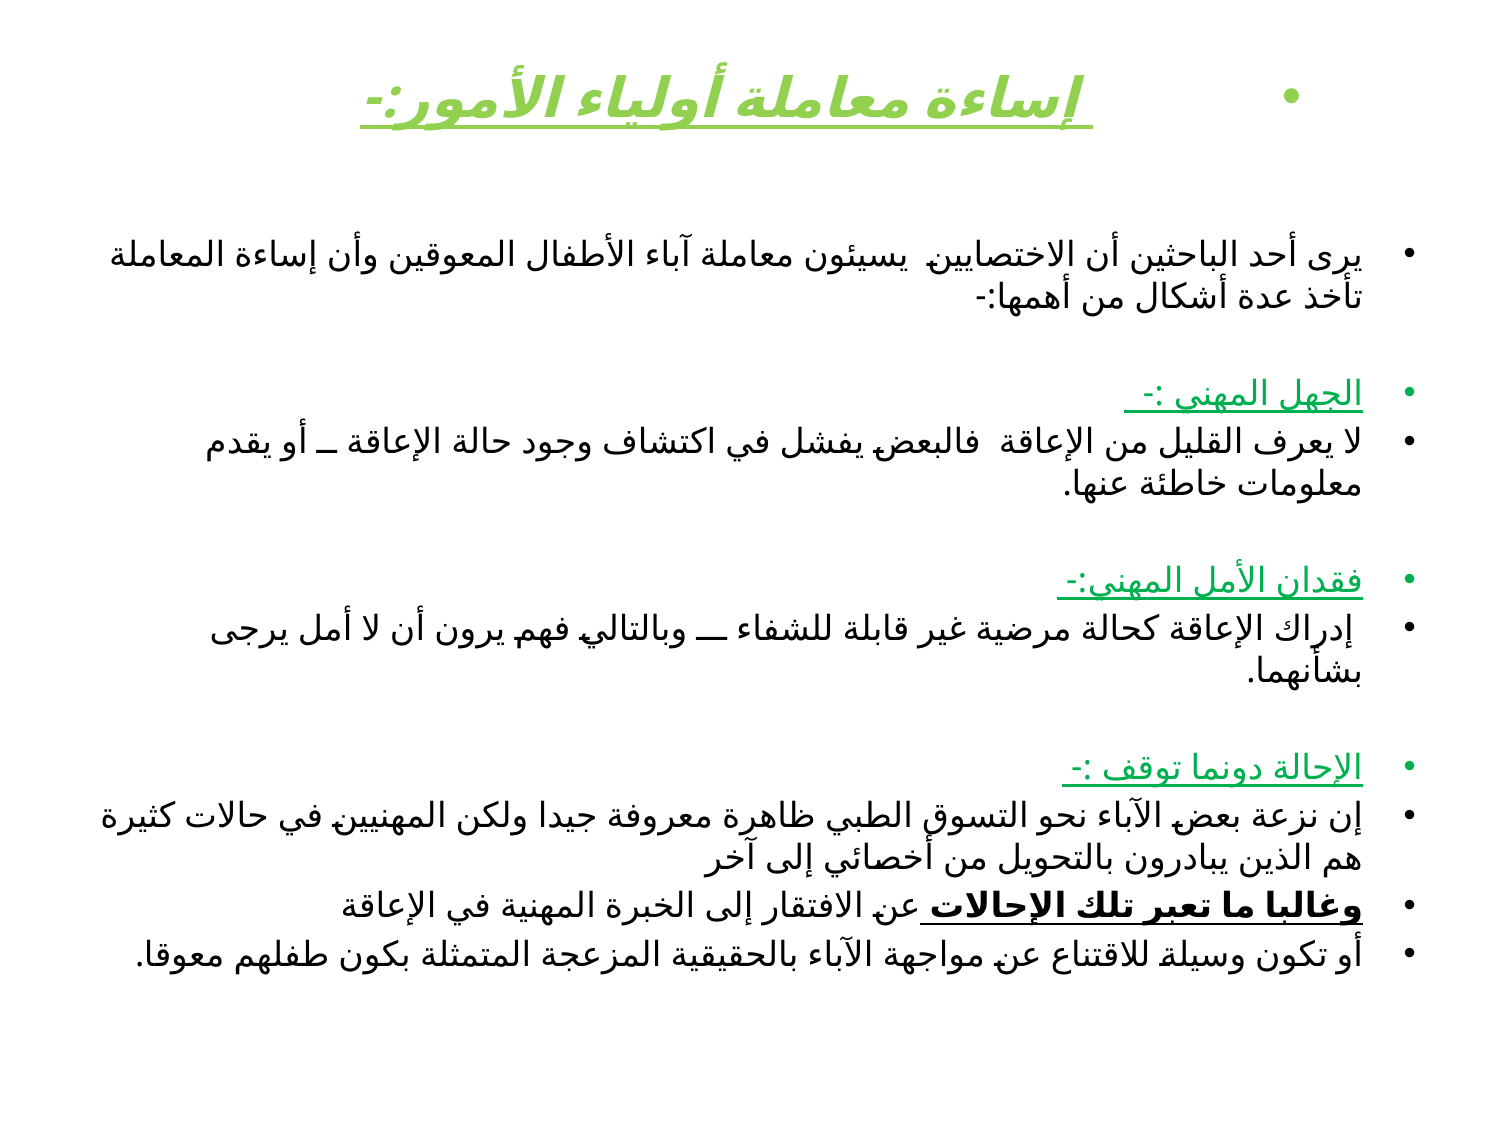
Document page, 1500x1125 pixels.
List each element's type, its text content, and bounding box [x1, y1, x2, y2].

list إساءة معاملة أولياء الأمور:- يرى أحد الباحثين أن الاختصايين يسيئون معاملة آباء الأطفال المعوقين وأن إساءة المعاملة تأخذ عدة أشكال من أهمها:- الجهل المهني :- لا يعرف القليل من الإعاقة فالبعض يفشل في اكتشاف وجود حالة الإعاقة ــ أو يقدم معلومات خاطئة عنها. فقدان الأمل المهني:- إدراك الإعاقة كحالة مرضية غير قابلة للشفاء ـــ وبالتالي فهم يرون أن لا أمل يرجى بشأنهما. الإحالة دونما توقف :- إن نزعة بعض الآباء نحو التسوق الطبي ظاهرة معروفة جيدا ولكن المهنيين في حالات كثيرة هم الذين يبادرون بالتحويل من أخصائي إلى آخر وغالبا ما تعبر تلك الإحالات عن الافتقار إلى الخبرة المهنية في الإعاقة أو تكون وسيلة للاقتناع عن مواجهة الآباء بالحقيقية المزعجة المتمثلة بكون طفلهم معوقا. [75, 54, 1425, 1005]
